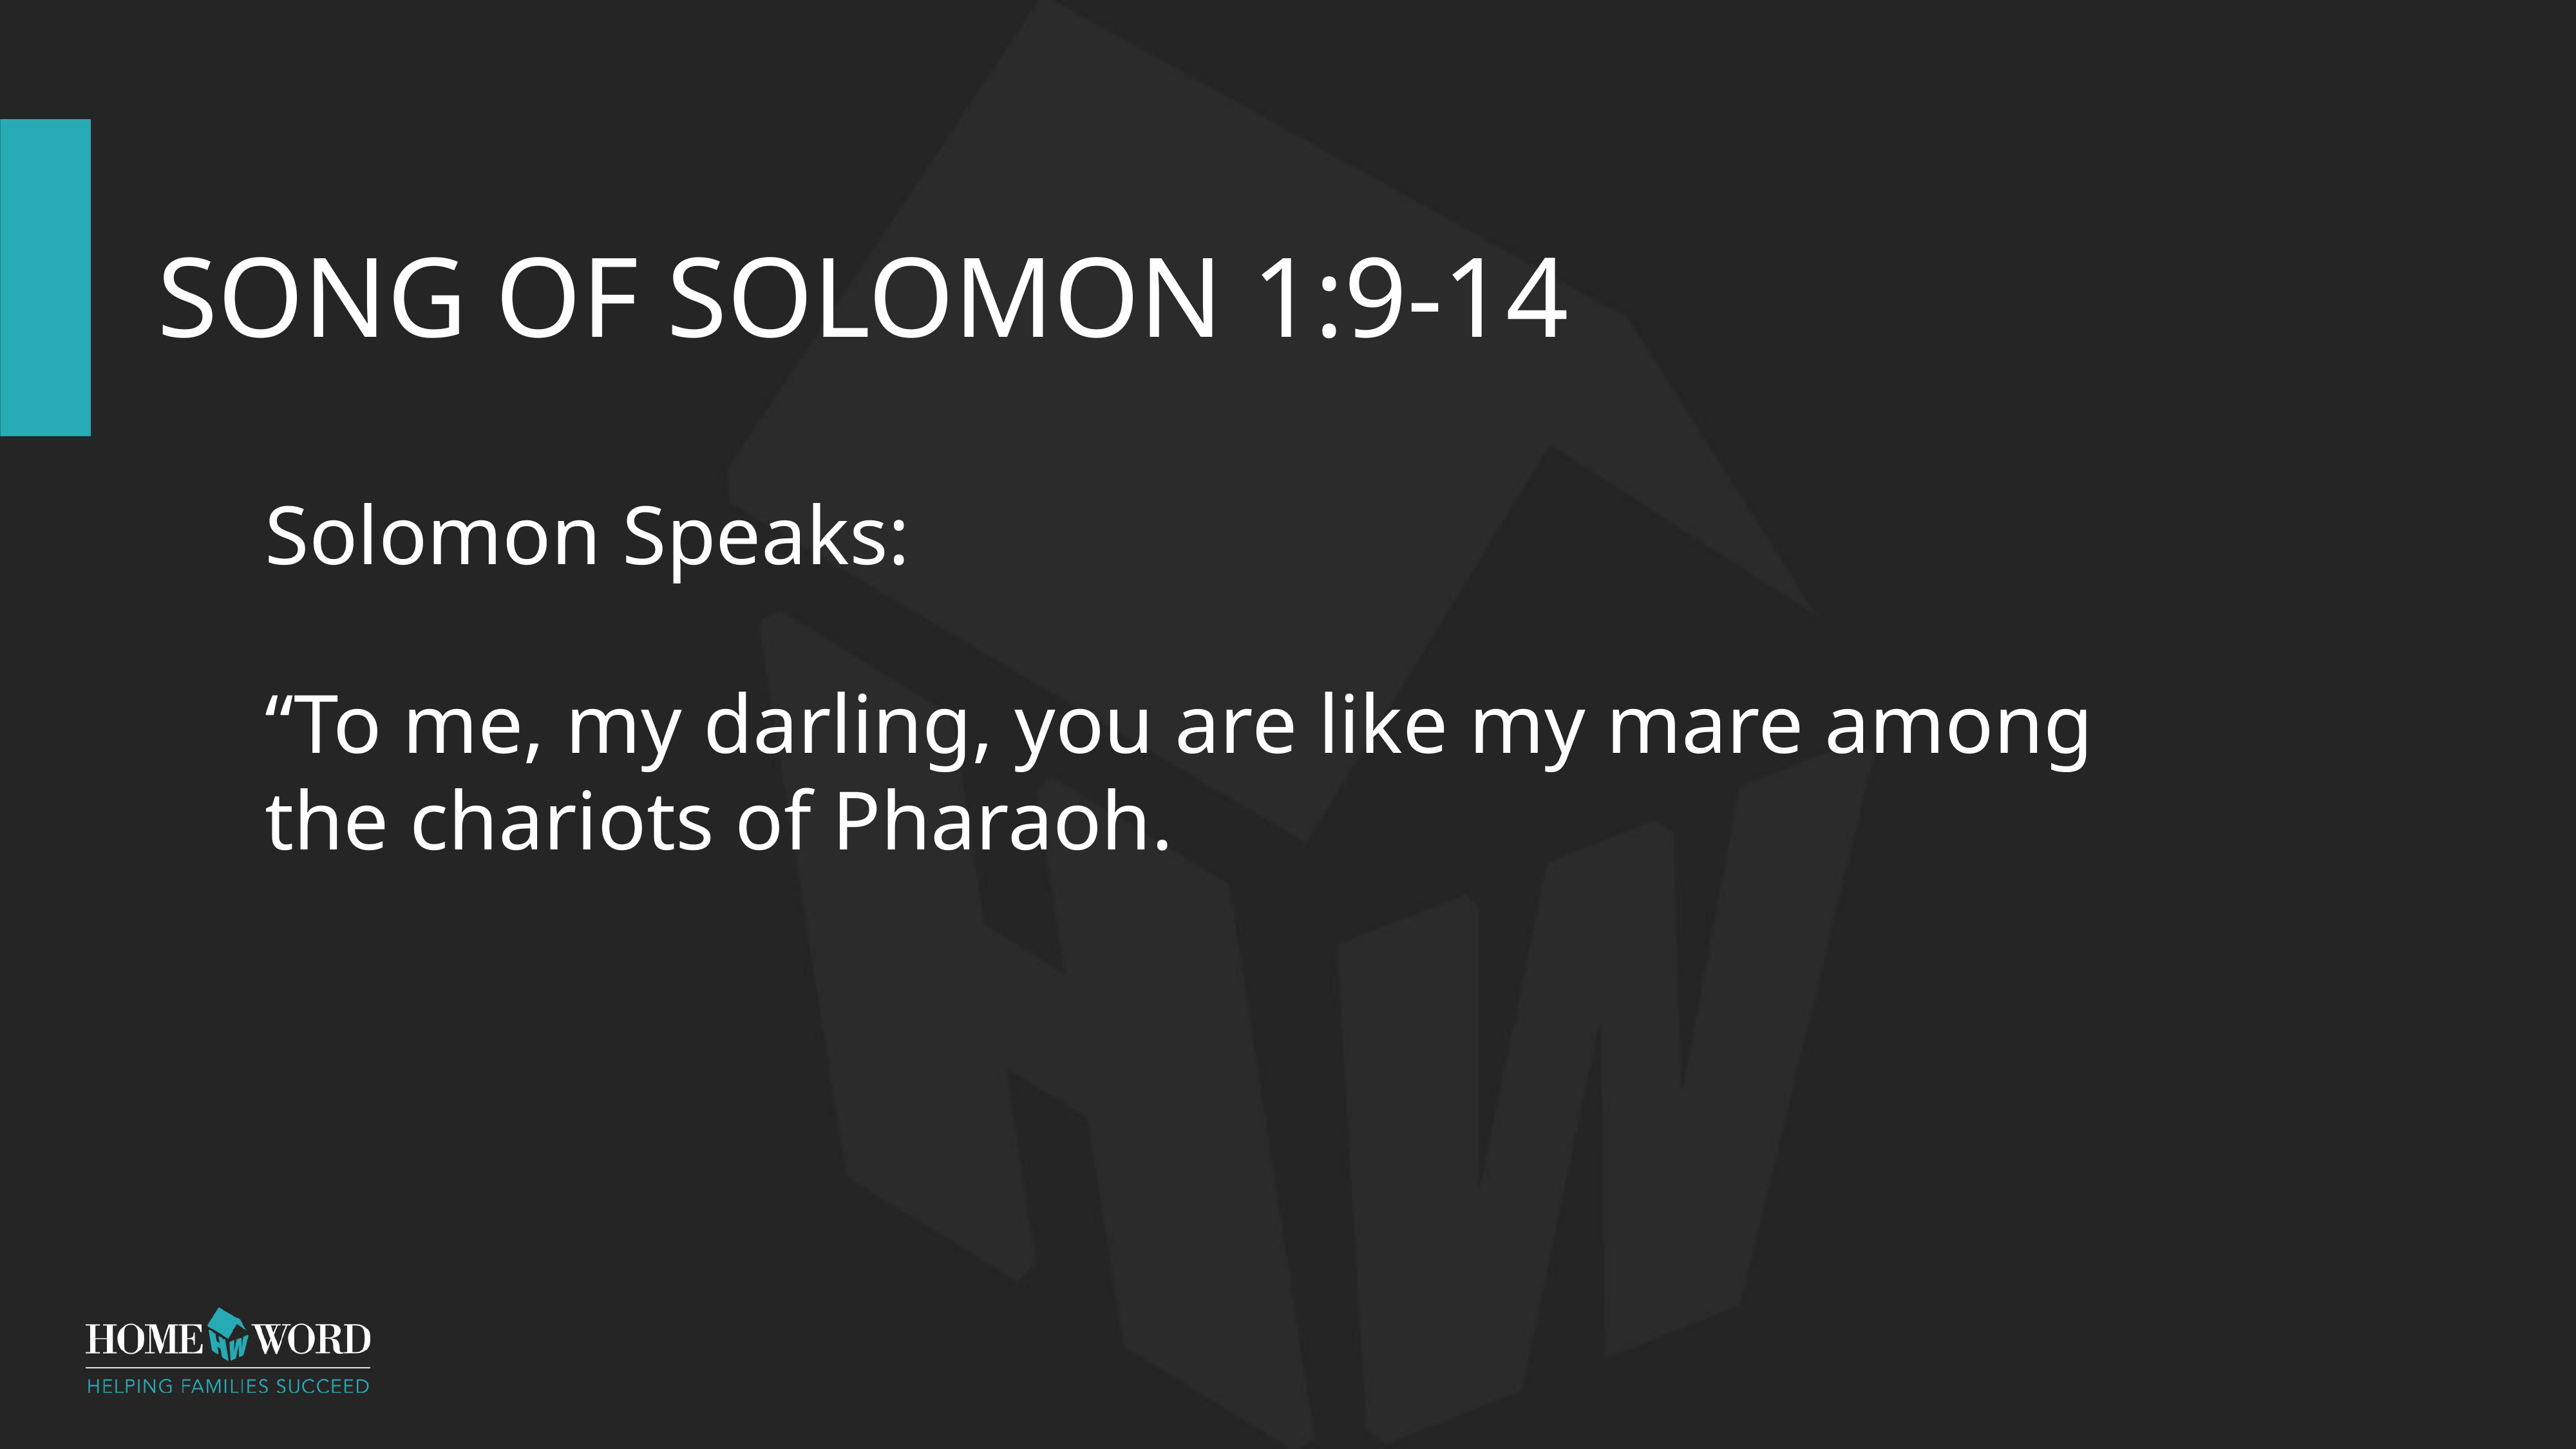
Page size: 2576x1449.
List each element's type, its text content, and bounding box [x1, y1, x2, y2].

title Song of Solomon 1:9-14 [151, 120, 2201, 466]
picture [0, 0, 2576, 1449]
text_box Solomon Speaks: “To me, my darling, you are like my mare among the chariots of Pharaoh. [260, 478, 2231, 1244]
